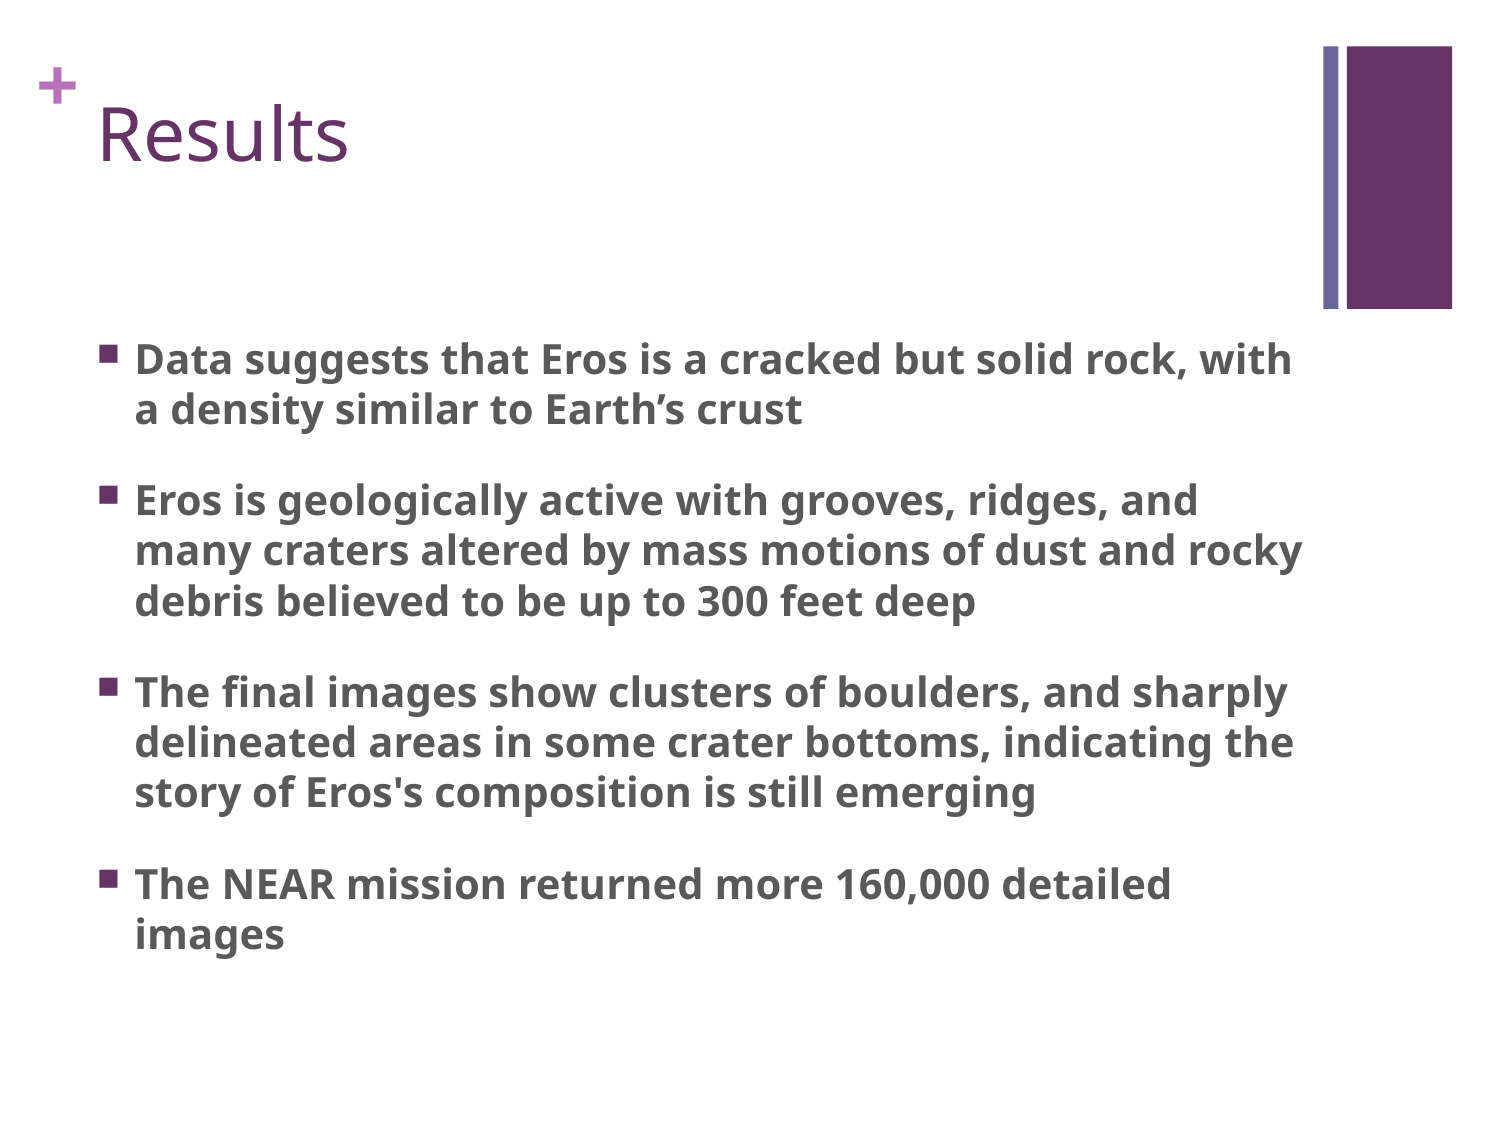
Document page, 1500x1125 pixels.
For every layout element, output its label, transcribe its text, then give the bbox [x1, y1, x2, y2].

list Data suggests that Eros is a cracked but solid rock, with a density similar to Earth’s crust Eros is geologically active with grooves, ridges, and many craters altered by mass motions of dust and rocky debris believed to be up to 300 feet deep The final images show clusters of boulders, and sharply delineated areas in some crater bottoms, indicating the story of Eros's composition is still emerging The NEAR mission returned more 160,000 detailed images [81, 324, 1322, 1005]
title Results [81, 79, 1322, 263]
